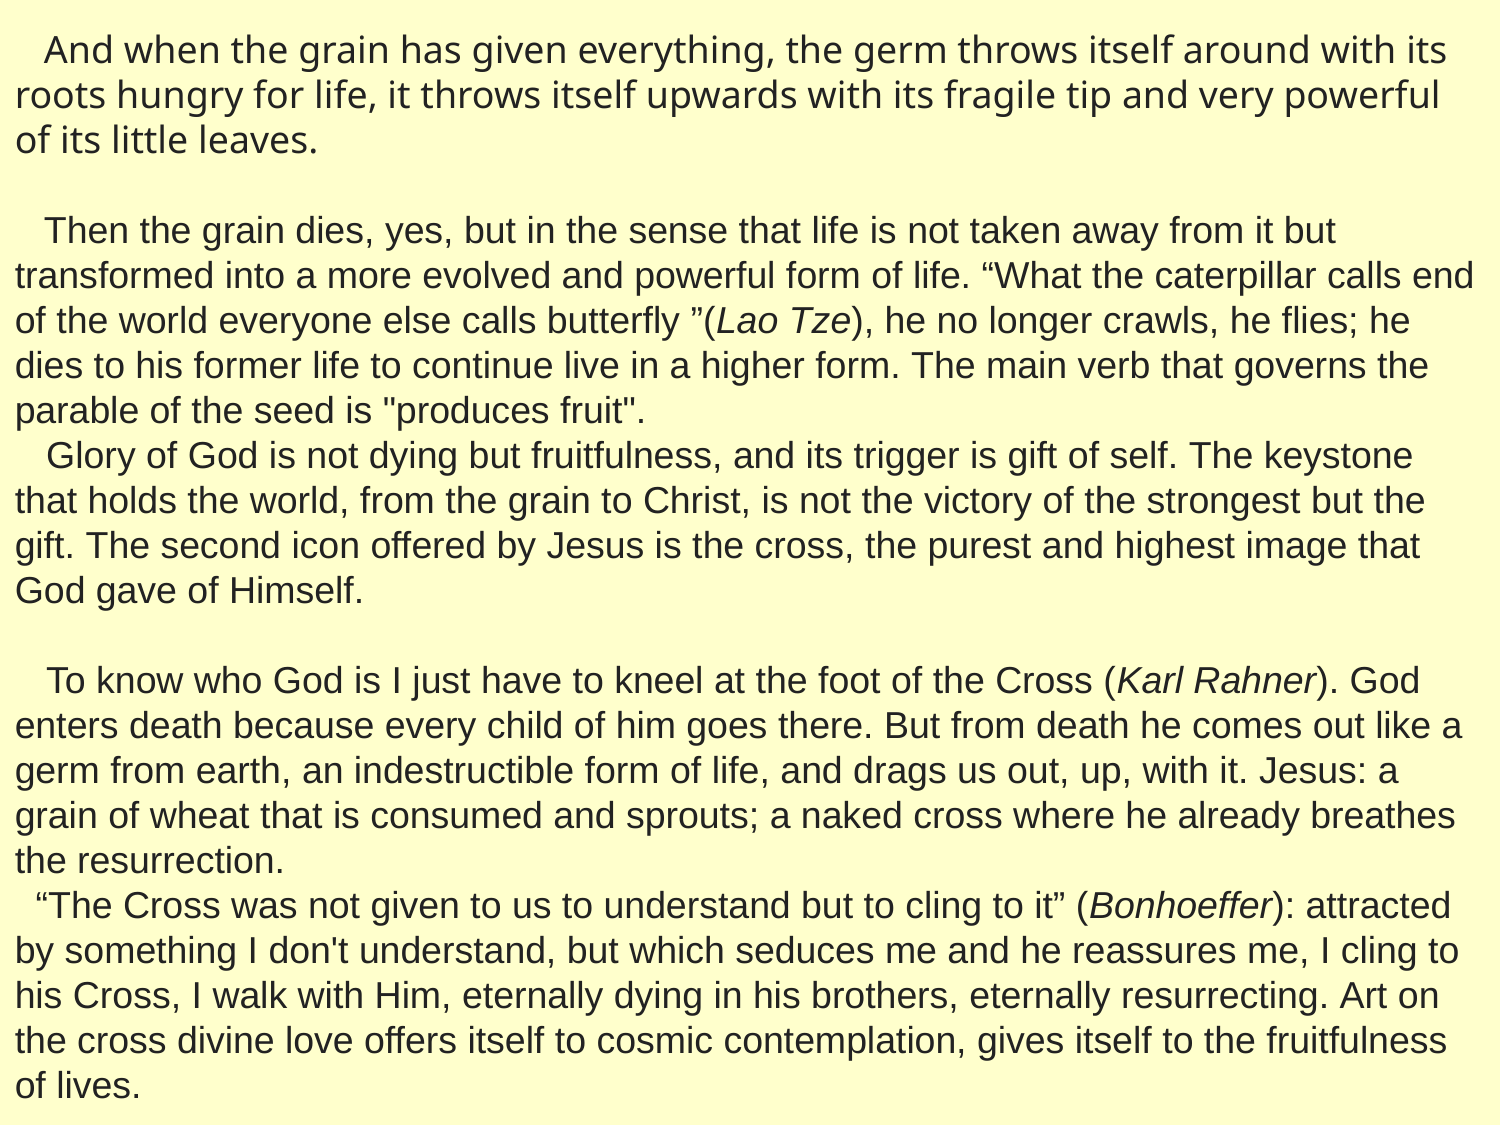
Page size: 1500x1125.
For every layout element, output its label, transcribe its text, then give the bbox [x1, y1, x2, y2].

text_box And when the grain has given everything, the germ throws itself around with its roots hungry for life, it throws itself upwards with its fragile tip and very powerful of its little leaves. Then the grain dies, yes, but in the sense that life is not taken away from it but transformed into a more evolved and powerful form of life. “What the caterpillar calls end of the world everyone else calls butterfly ”(Lao Tze), he no longer crawls, he flies; he dies to his former life to continue live in a higher form. The main verb that governs the parable of the seed is "produces fruit". Glory of God is not dying but fruitfulness, and its trigger is gift of self. The keystone that holds the world, from the grain to Christ, is not the victory of the strongest but the gift. The second icon offered by Jesus is the cross, the purest and highest image that God gave of Himself. To know who God is I just have to kneel at the foot of the Cross (Karl Rahner). God enters death because every child of him goes there. But from death he comes out like a germ from earth, an indestructible form of life, and drags us out, up, with it. Jesus: a grain of wheat that is consumed and sprouts; a naked cross where he already breathes the resurrection. “The Cross was not given to us to understand but to cling to it” (Bonhoeffer): attracted by something I don't understand, but which seduces me and he reassures me, I cling to his Cross, I walk with Him, eternally dying in his brothers, eternally resurrecting. Art on the cross divine love offers itself to cosmic contemplation, gives itself to the fruitfulness of lives. [0, 19, 1500, 1125]
